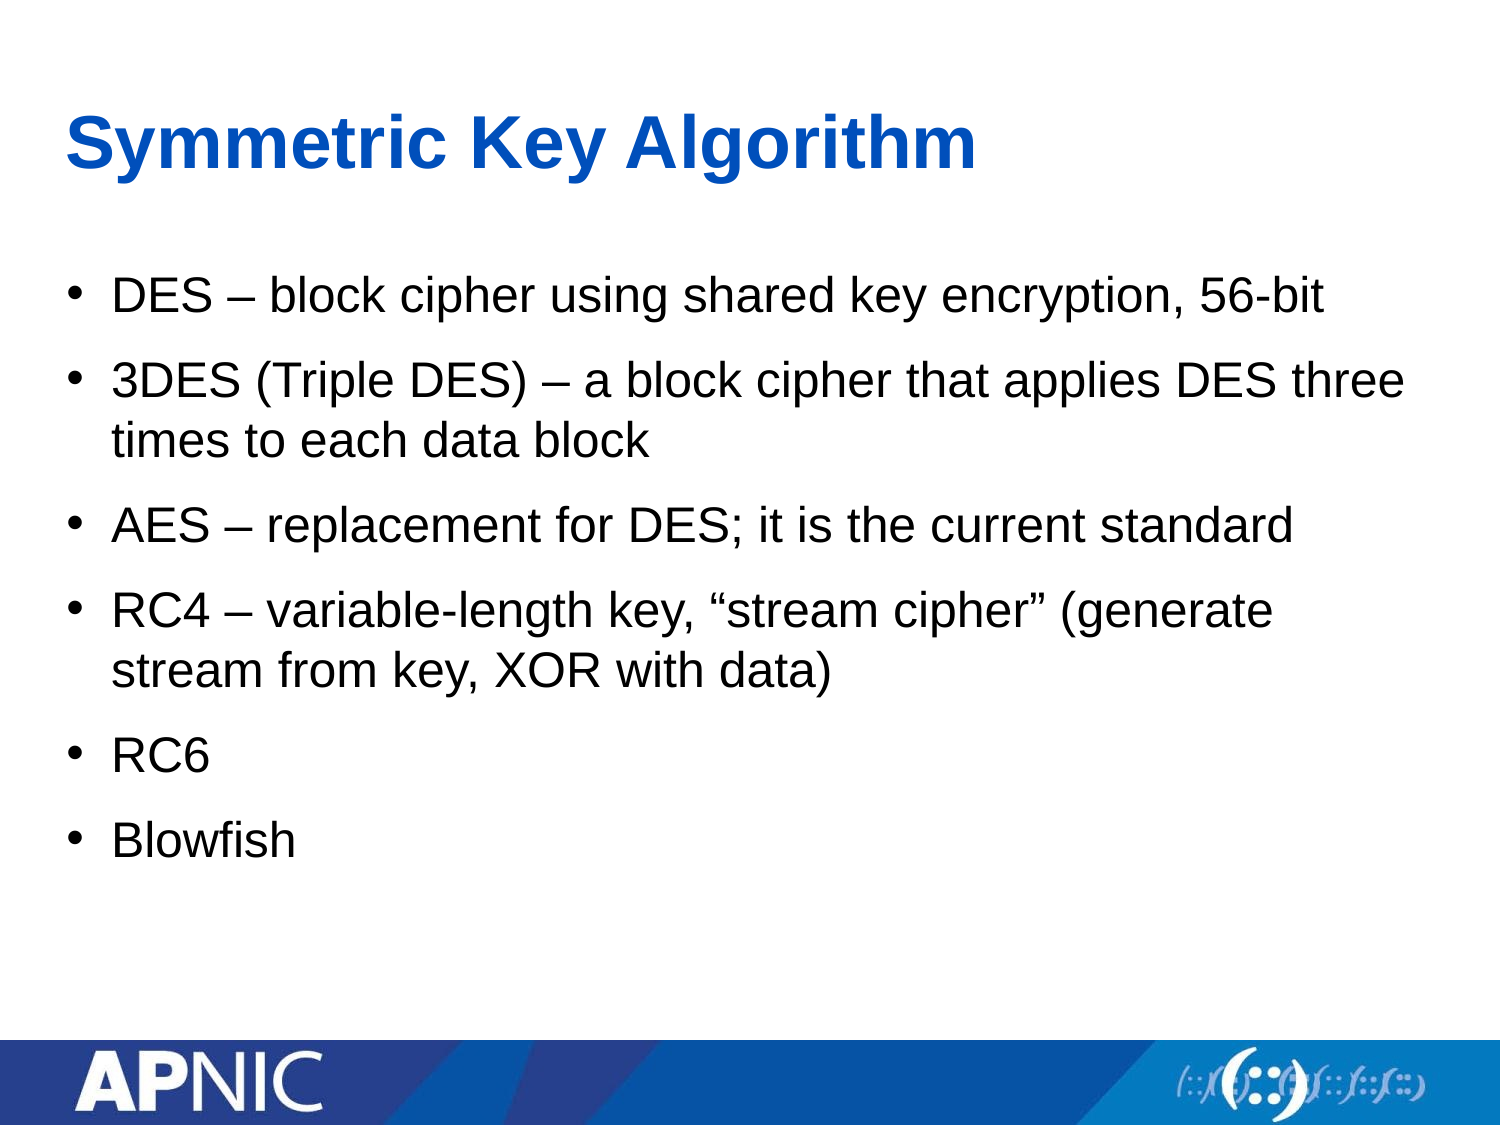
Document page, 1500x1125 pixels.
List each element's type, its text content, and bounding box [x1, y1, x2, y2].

title Symmetric Key Algorithm [64, 45, 1436, 233]
list DES – block cipher using shared key encryption, 56-bit 3DES (Triple DES) – a block cipher that applies DES three times to each data block AES – replacement for DES; it is the current standard RC4 – variable-length key, “stream cipher” (generate stream from key, XOR with data) RC6 Blowfish [66, 262, 1437, 1012]
picture [0, 1040, 1500, 1125]
